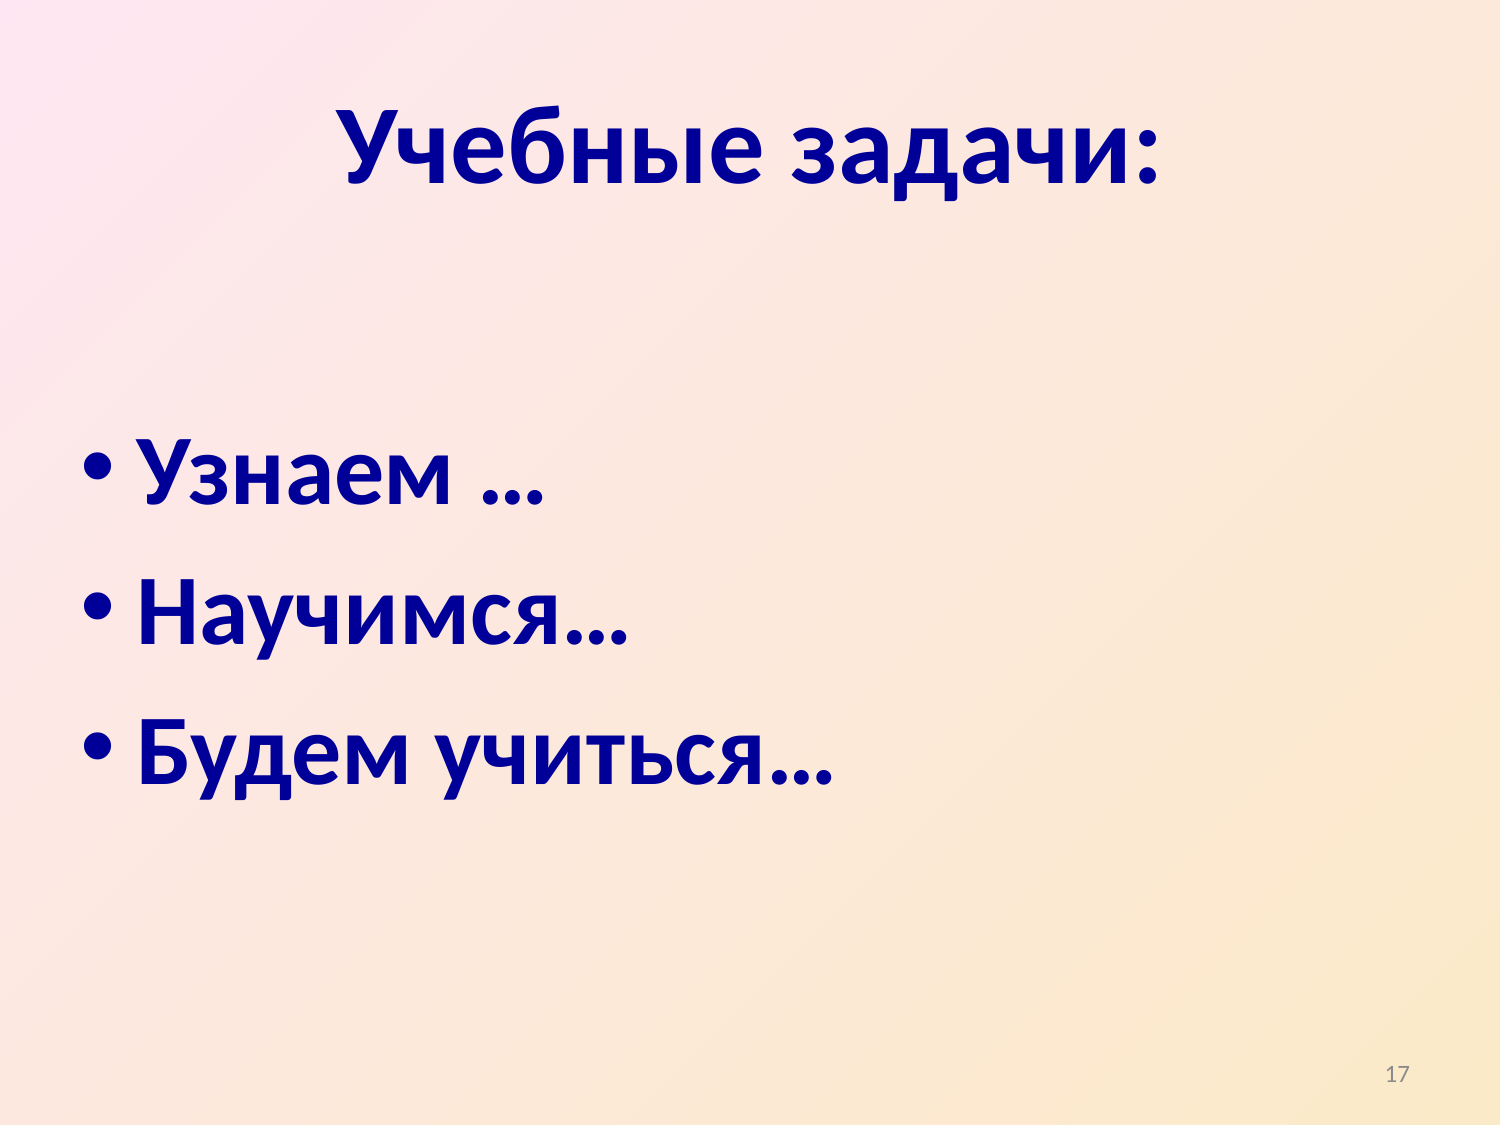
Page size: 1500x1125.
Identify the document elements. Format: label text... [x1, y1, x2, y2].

title Учебные задачи: [75, 45, 1425, 233]
slide_number 17 [1074, 1042, 1425, 1103]
list Узнаем … Научимся… Будем учиться… [64, 397, 1415, 870]
